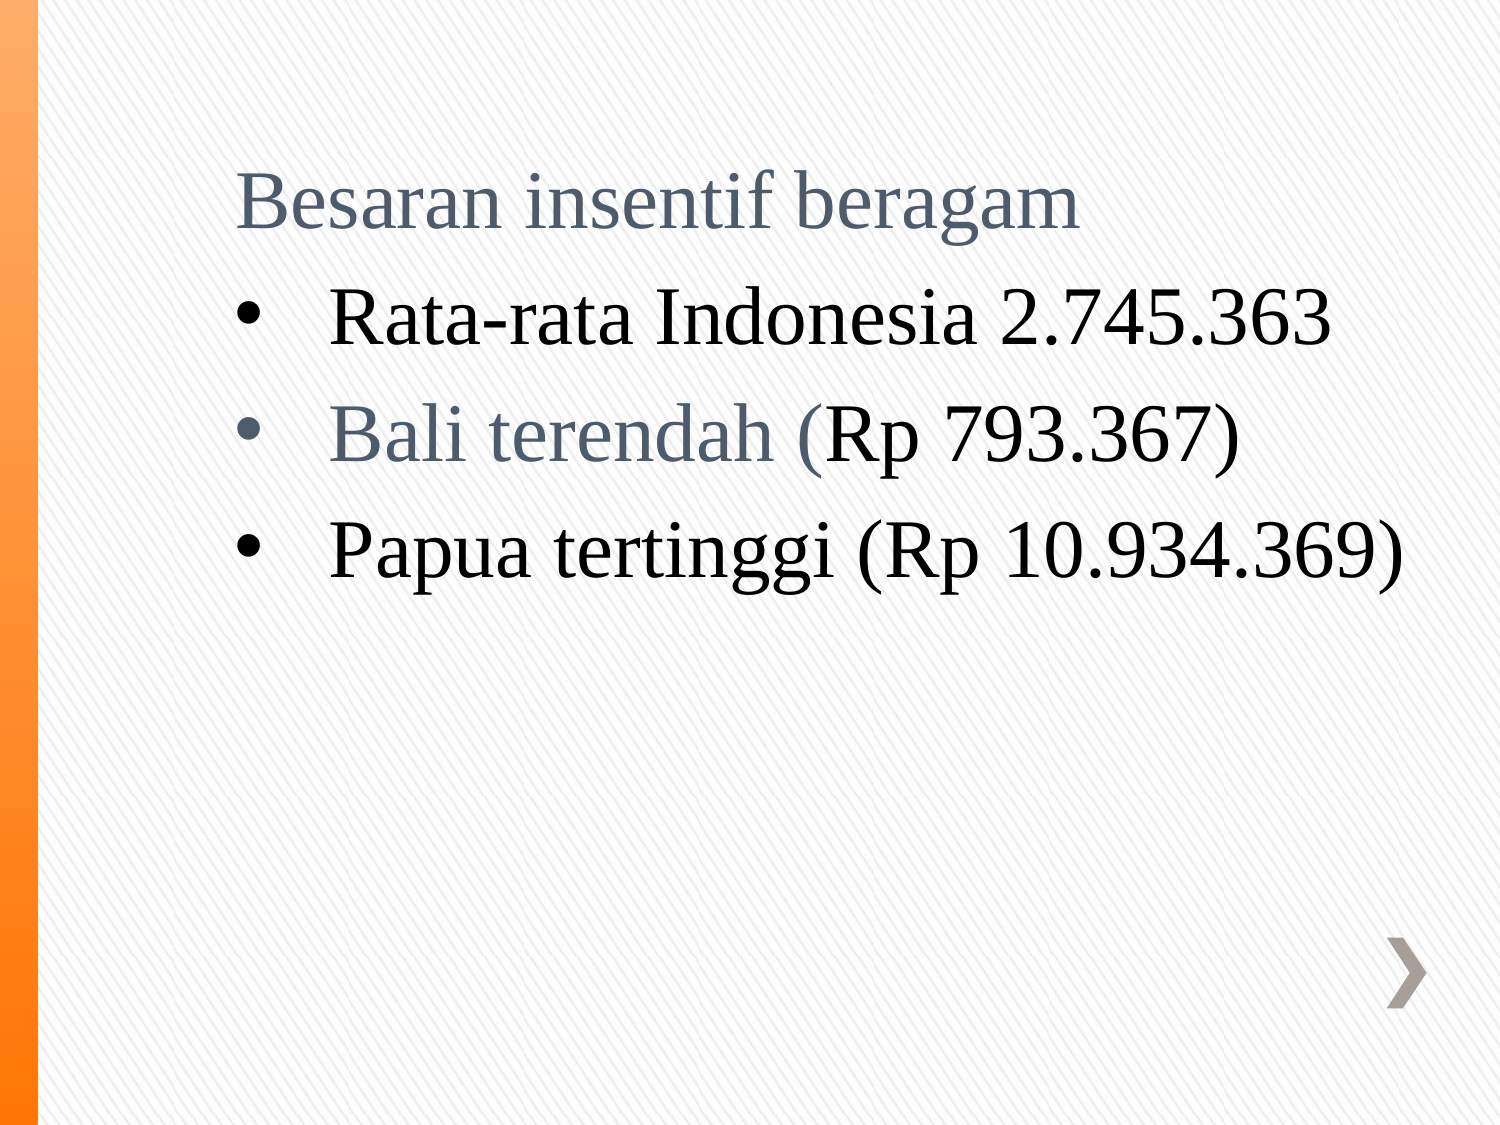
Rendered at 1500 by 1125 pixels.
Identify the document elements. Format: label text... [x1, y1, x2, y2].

list Besaran insentif beragam Rata-rata Indonesia 2.745.363 Bali terendah (Rp 793.367) Papua tertinggi (Rp 10.934.369) [135, 137, 1425, 863]
table_cell 1 [0, 281, 37, 285]
